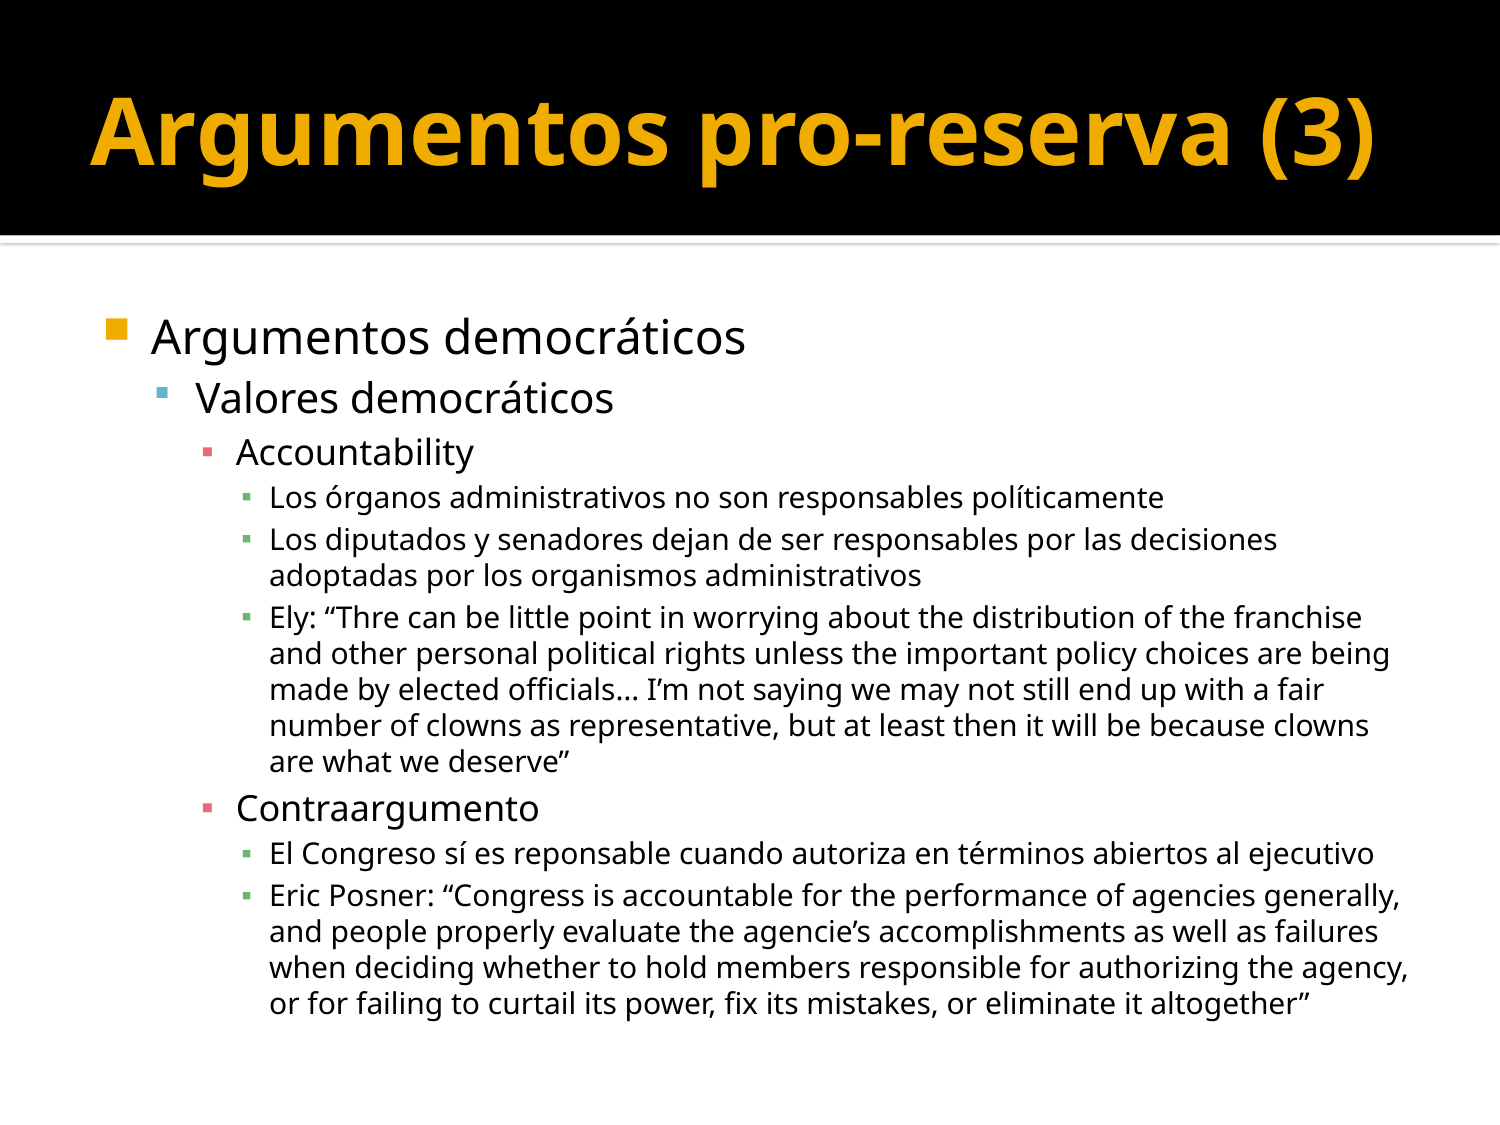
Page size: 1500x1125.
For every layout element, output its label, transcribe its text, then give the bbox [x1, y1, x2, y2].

title Argumentos pro-reserva (3) [75, 25, 1425, 231]
list Argumentos democráticos Valores democráticos Accountability Los órganos administrativos no son responsables políticamente Los diputados y senadores dejan de ser responsables por las decisiones adoptadas por los organismos administrativos Ely: “Thre can be little point in worrying about the distribution of the franchise and other personal political rights unless the important policy choices are being made by elected officials… I’m not saying we may not still end up with a fair number of clowns as representative, but at least then it will be because clowns are what we deserve” Contraargumento El Congreso sí es reponsable cuando autoriza en términos abiertos al ejecutivo Eric Posner: “Congress is accountable for the performance of agencies generally, and people properly evaluate the agencie’s accomplishments as well as failures when deciding whether to hold members responsible for authorizing the agency, or for failing to curtail its power, fix its mistakes, or eliminate it altogether” [75, 291, 1425, 1050]
